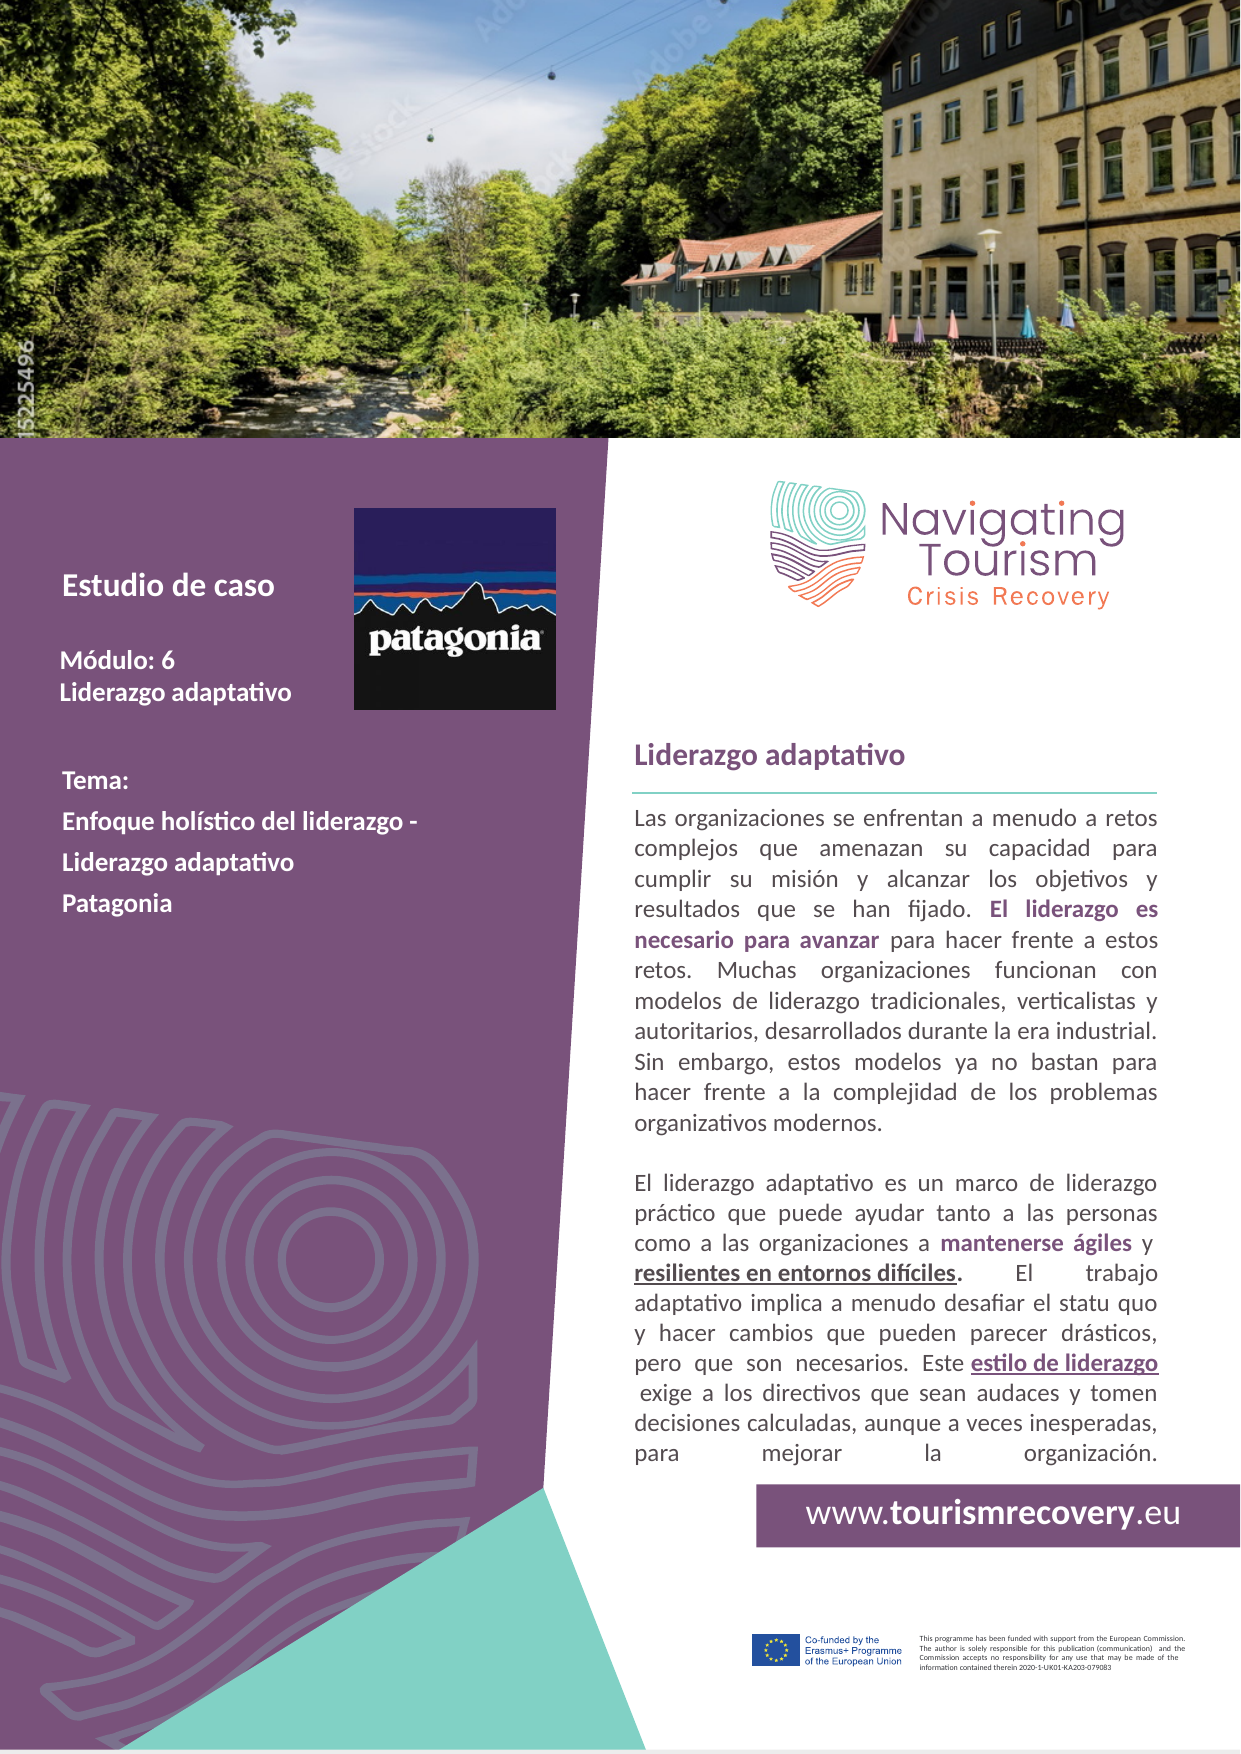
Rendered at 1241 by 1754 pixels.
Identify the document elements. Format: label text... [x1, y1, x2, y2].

picture [354, 508, 556, 710]
picture [0, 0, 1241, 438]
text_box Módulo: 6 Liderazgo adaptativo [44, 661, 578, 724]
list Estudio de caso [47, 547, 349, 610]
list Tema: Enfoque holístico del liderazgo - Liderazgo adaptativo Patagonia [47, 768, 535, 831]
list Liderazgo adaptativo [619, 726, 1112, 792]
text_box Las organizaciones se enfrentan a menudo a retos complejos que amenazan su capacidad para cumplir su misión y alcanzar los objetivos y resultados que se han fijado. El liderazgo es necesario para avanzar para hacer frente a estos retos. Muchas organizaciones funcionan con modelos de liderazgo tradicionales, verticalistas y autoritarios, desarrollados durante la era industrial. Sin embargo, estos modelos ya no bastan para hacer frente a la complejidad de los problemas organizativos modernos. El liderazgo adaptativo es un marco de liderazgo práctico que puede ayudar tanto a las personas como a las organizaciones a mantenerse ágiles y resilientes en entornos difíciles. El trabajo adaptativo implica a menudo desafiar el statu quo y hacer cambios que pueden parecer drásticos, pero que son necesarios. Este estilo de liderazgo exige a los directivos que sean audaces y tomen decisiones calculadas, aunque a veces inesperadas, para mejorar la organización. [619, 792, 1174, 1484]
